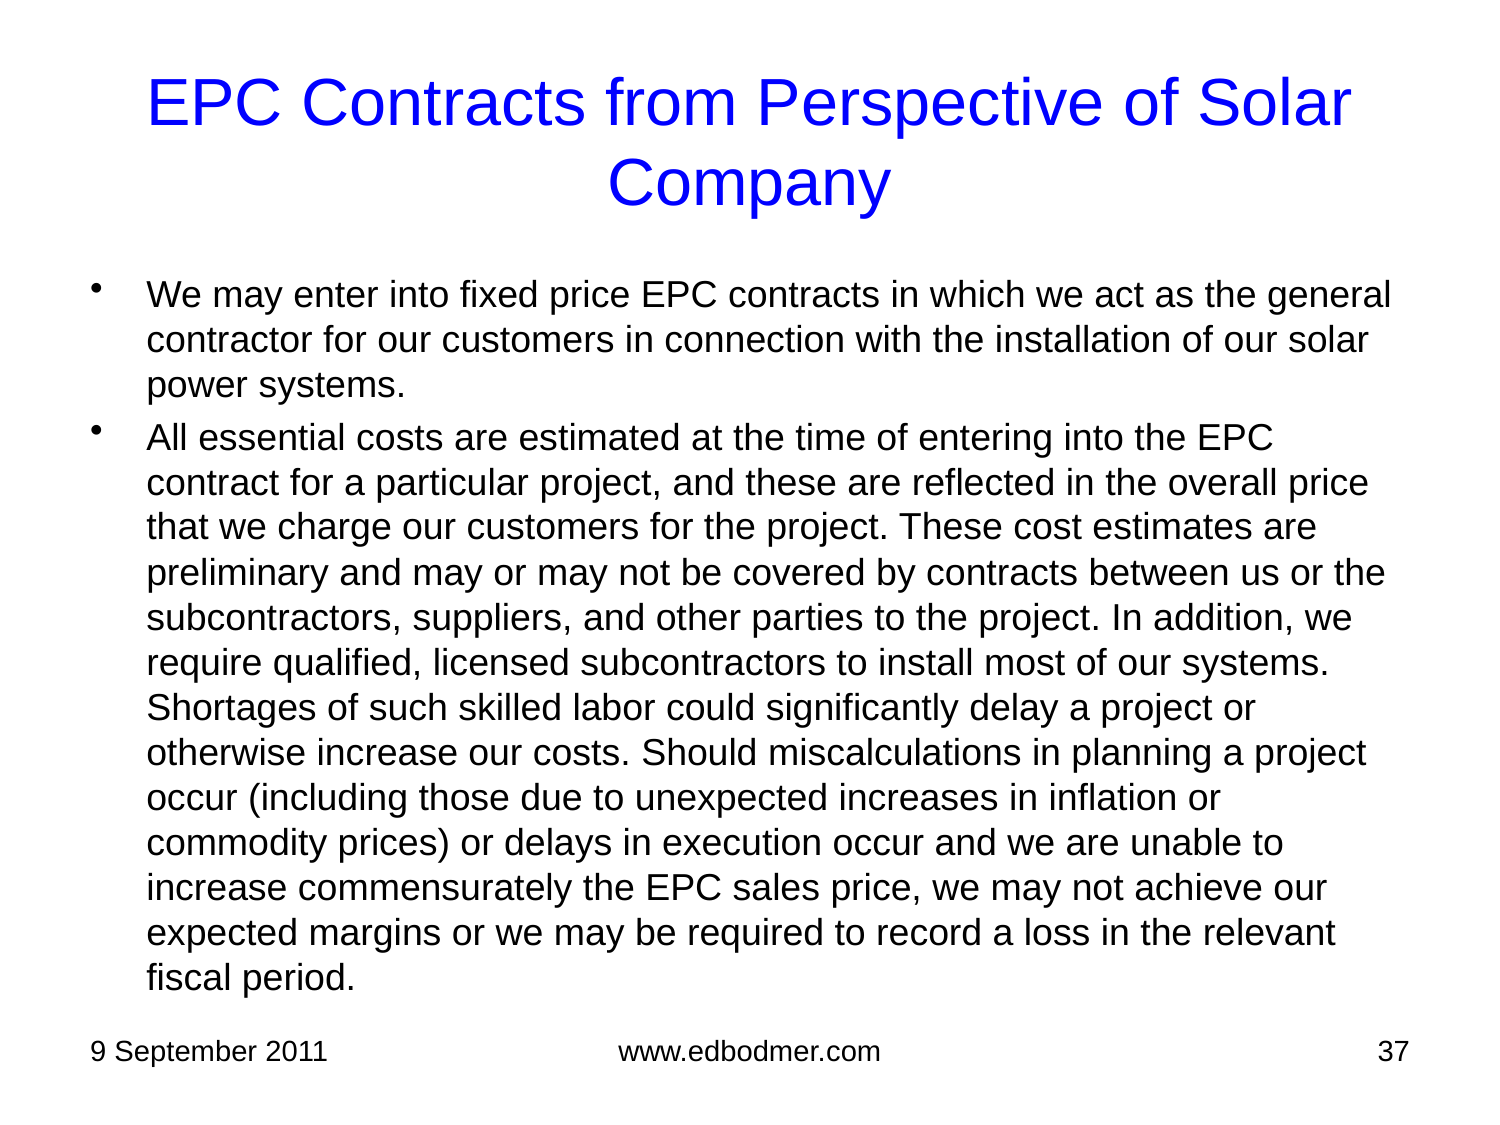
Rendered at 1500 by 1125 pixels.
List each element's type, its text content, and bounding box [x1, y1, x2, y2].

list We may enter into fixed price EPC contracts in which we act as the general contractor for our customers in connection with the installation of our solar power systems. All essential costs are estimated at the time of entering into the EPC contract for a particular project, and these are reflected in the overall price that we charge our customers for the project. These cost estimates are preliminary and may or may not be covered by contracts between us or the subcontractors, suppliers, and other parties to the project. In addition, we require qualified, licensed subcontractors to install most of our systems. Shortages of such skilled labor could significantly delay a project or otherwise increase our costs. Should miscalculations in planning a project occur (including those due to unexpected increases in inflation or commodity prices) or delays in execution occur and we are unable to increase commensurately the EPC sales price, we may not achieve our expected margins or we may be required to record a loss in the relevant fiscal period. [74, 262, 1426, 1006]
title EPC Contracts from Perspective of Solar Company [74, 44, 1426, 233]
slide_number 37 [1074, 1024, 1426, 1103]
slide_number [74, 1024, 426, 1103]
footer www.edbodmer.com [512, 1024, 988, 1103]
